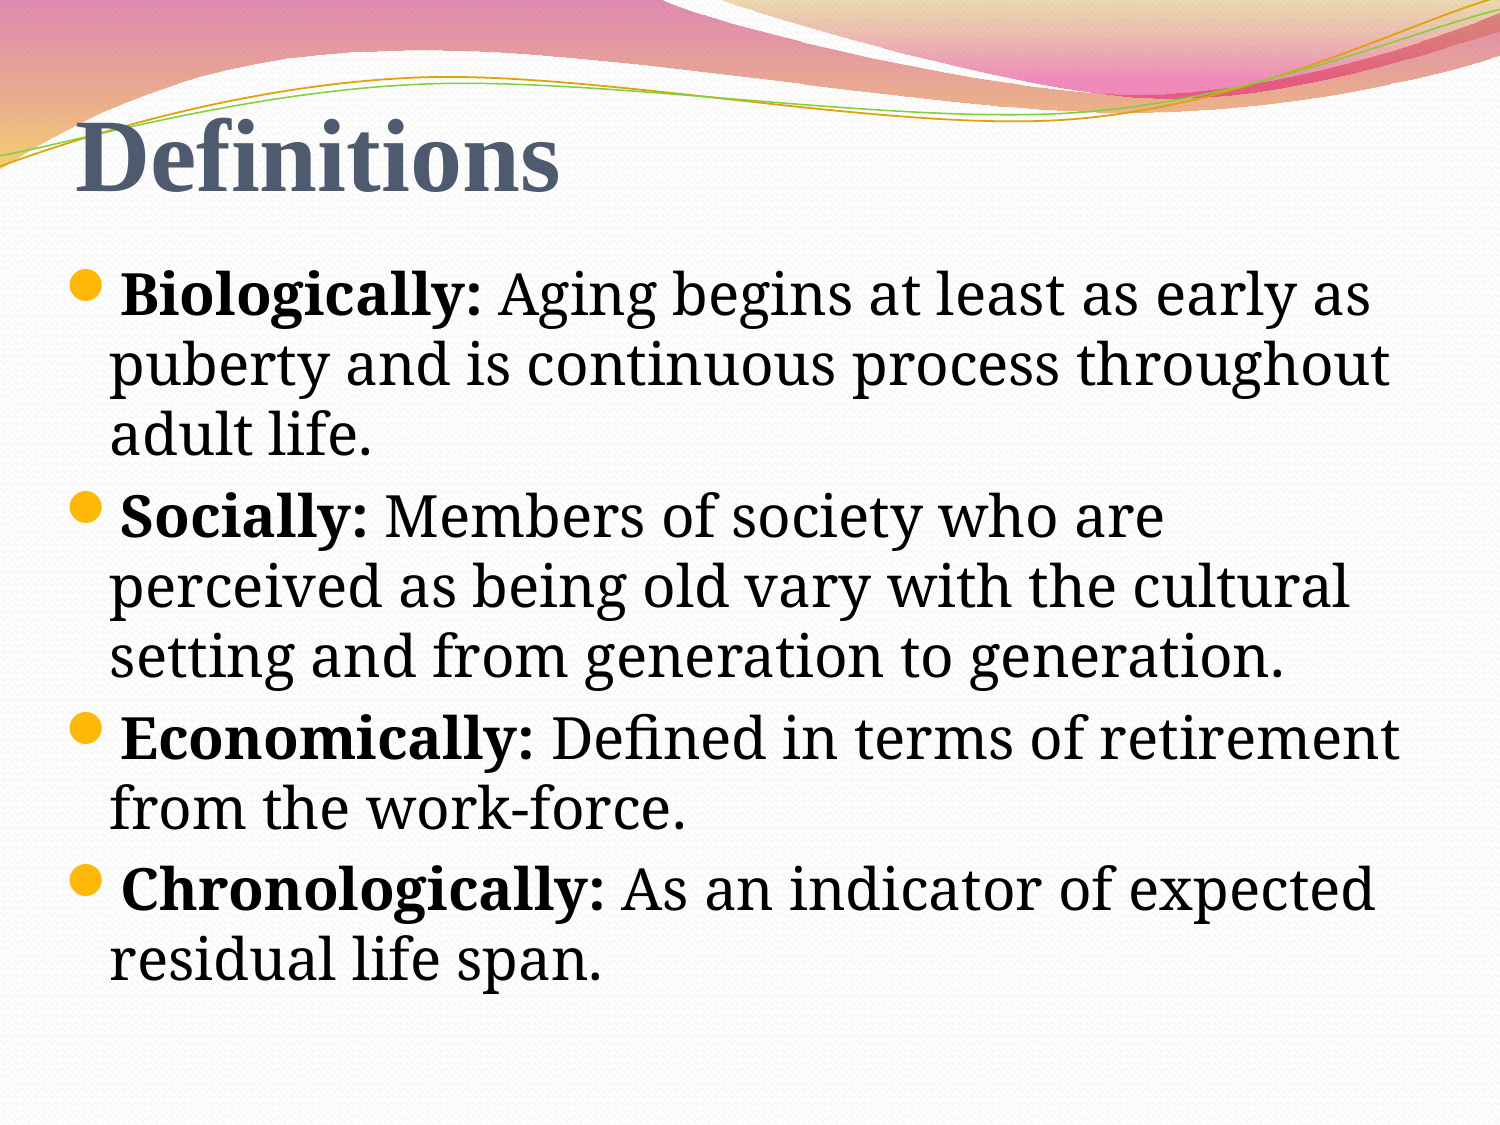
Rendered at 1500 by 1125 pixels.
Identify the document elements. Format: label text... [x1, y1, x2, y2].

list Biologically: Aging begins at least as early as puberty and is continuous process throughout adult life. Socially: Members of society who are perceived as being old vary with the cultural setting and from generation to generation. Economically: Defined in terms of retirement from the work-force. Chronologically: As an indicator of expected residual life span. [49, 249, 1426, 988]
title Definitions [74, 24, 1426, 213]
